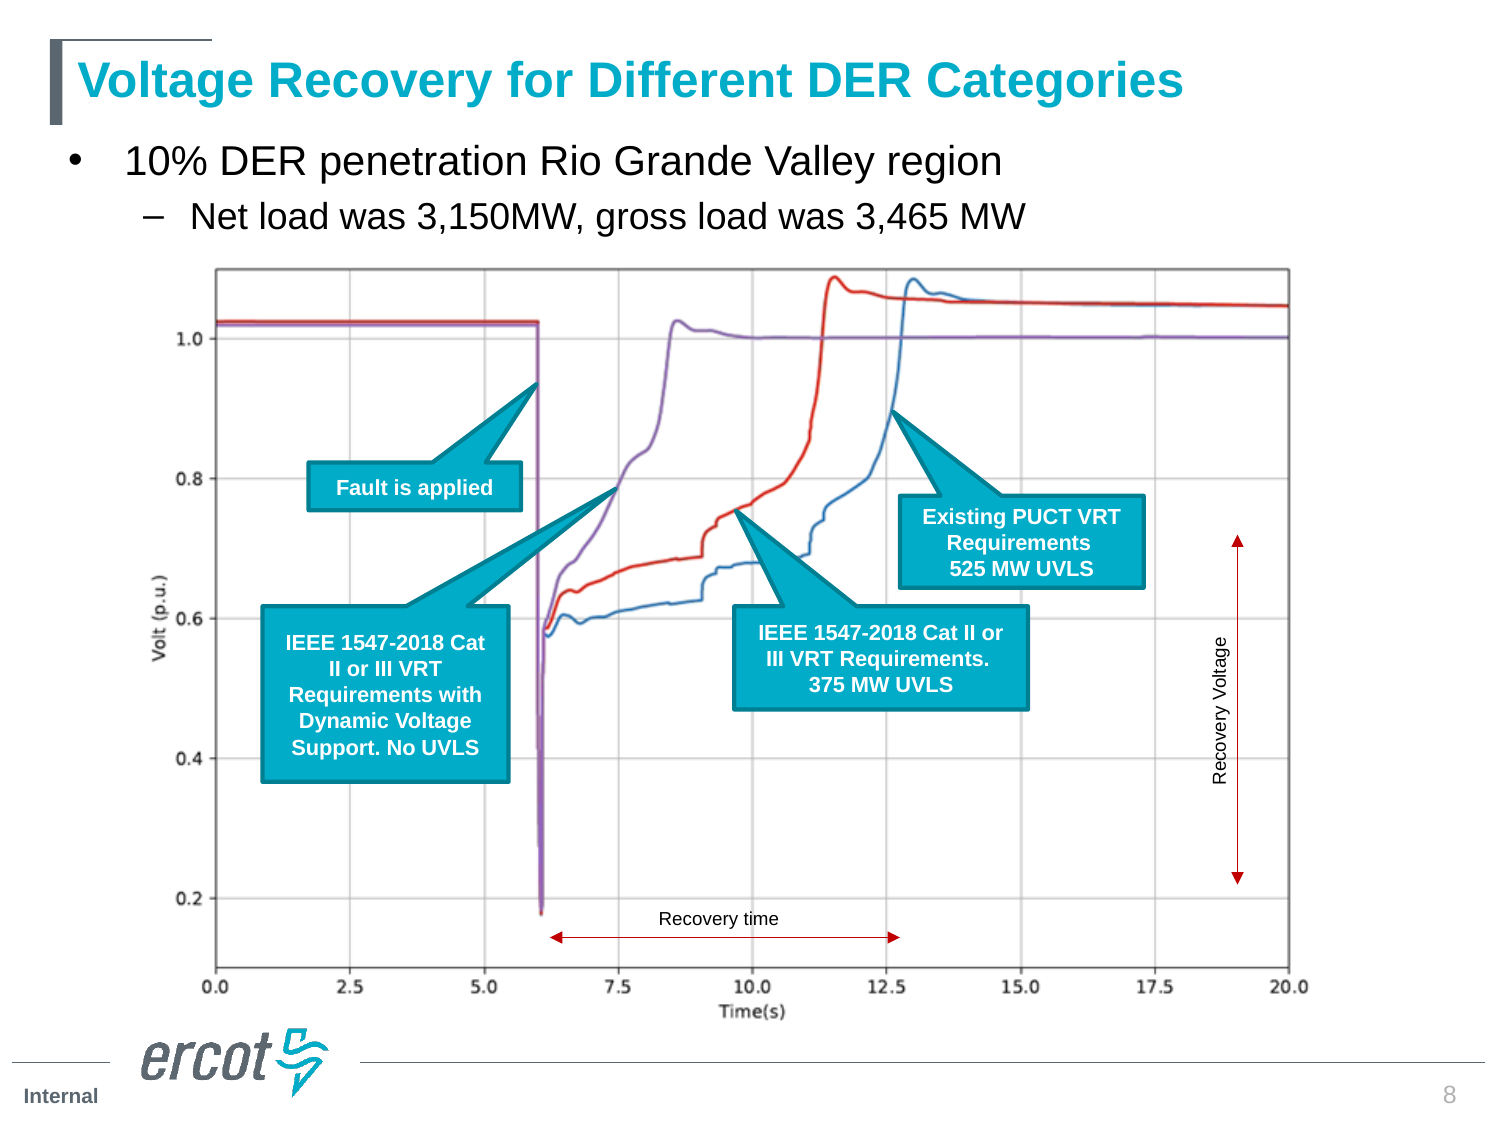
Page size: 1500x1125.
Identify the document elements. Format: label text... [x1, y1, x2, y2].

slide_number 8 [1412, 1076, 1488, 1112]
picture [137, 262, 1326, 1100]
text_box 10% DER penetration Rio Grande Valley region Net load was 3,150MW, gross load was 3,465 MW [53, 126, 1454, 1002]
title Voltage Recovery for Different DER Categories [62, 39, 1450, 125]
